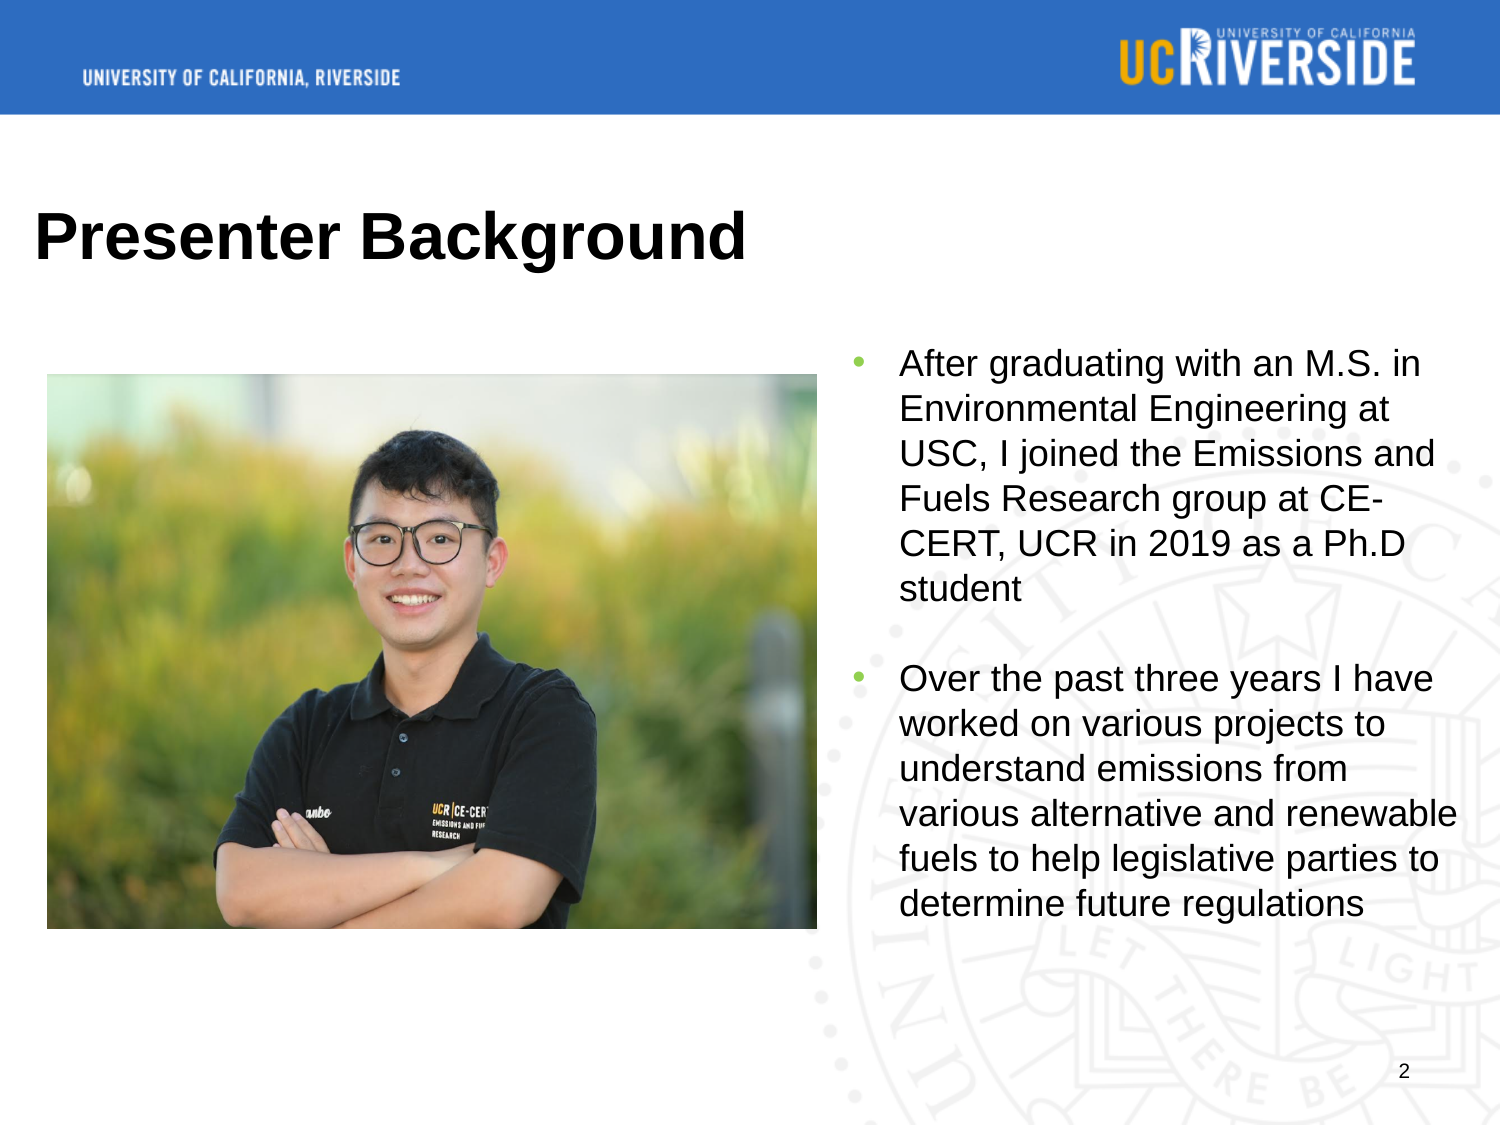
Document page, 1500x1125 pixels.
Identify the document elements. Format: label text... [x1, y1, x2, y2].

picture [0, 0, 1500, 1125]
text_box Presenter Background [19, 137, 958, 282]
slide_number 2 [1074, 1050, 1425, 1100]
text_box After graduating with an M.S. in Environmental Engineering at USC, I joined the Emissions and Fuels Research group at CE-CERT, UCR in 2019 as a Ph.D student Over the past three years I have worked on various projects to understand emissions from various alternative and renewable fuels to help legislative parties to determine future regulations [837, 331, 1474, 932]
